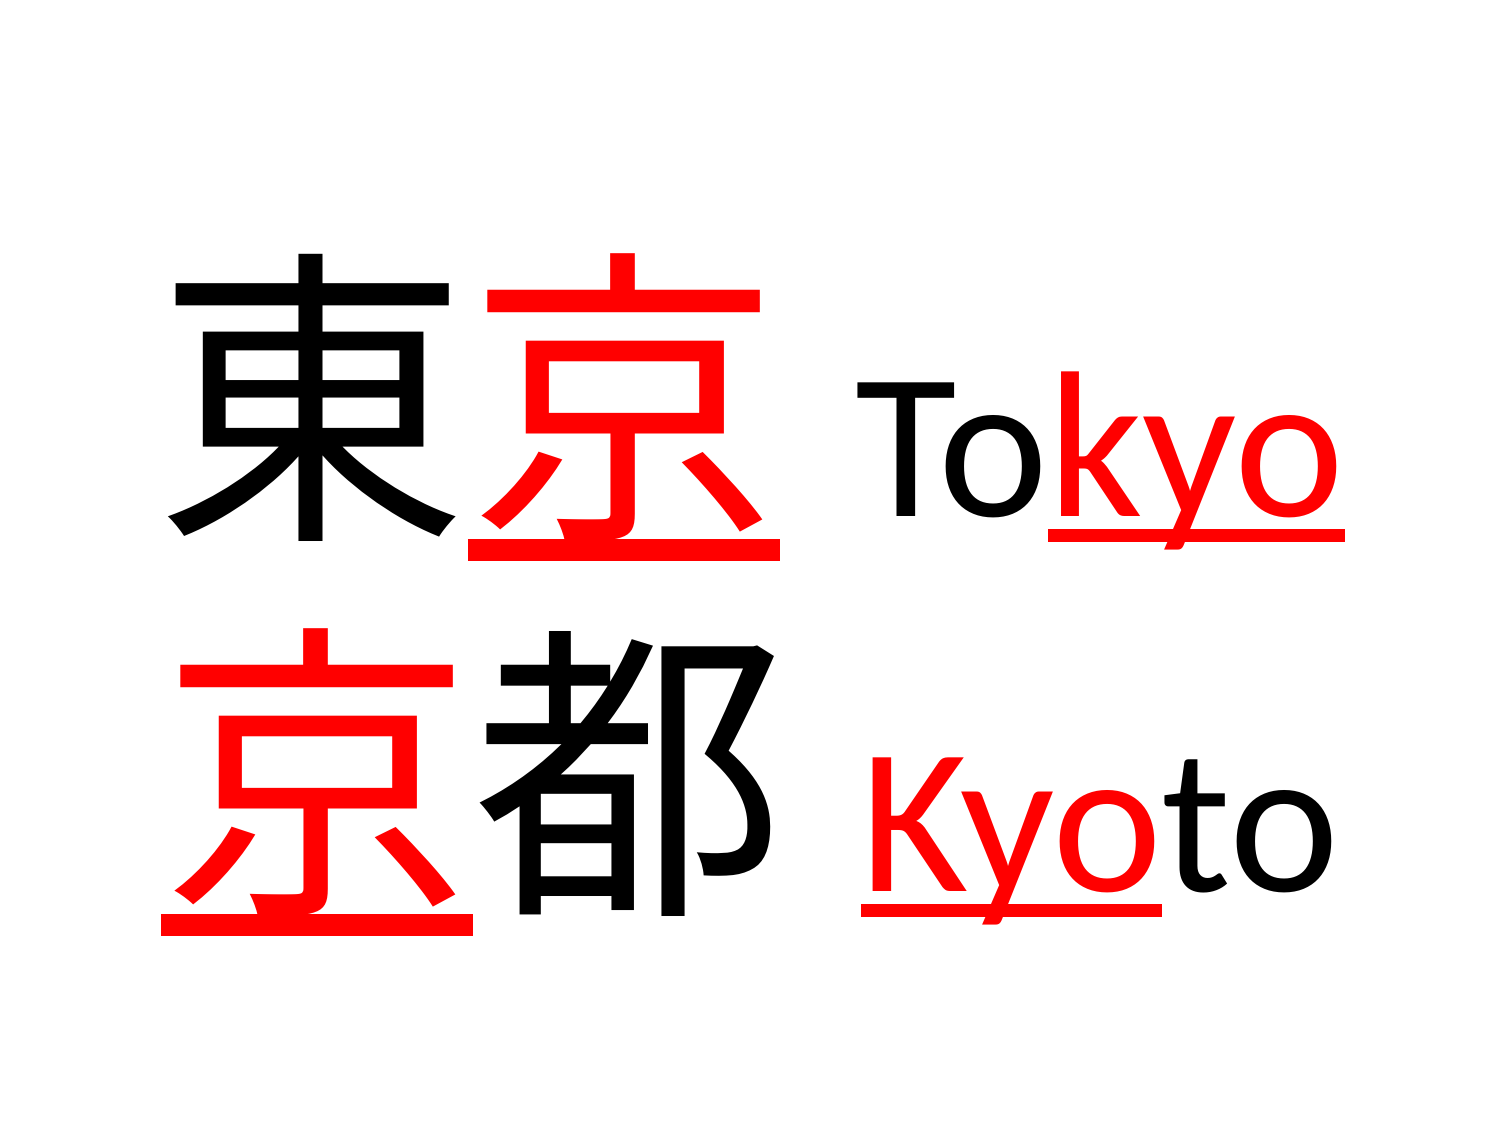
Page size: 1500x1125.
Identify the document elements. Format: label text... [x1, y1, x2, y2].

text_box 東京Tokyo 京都Kyoto [76, 196, 1424, 961]
